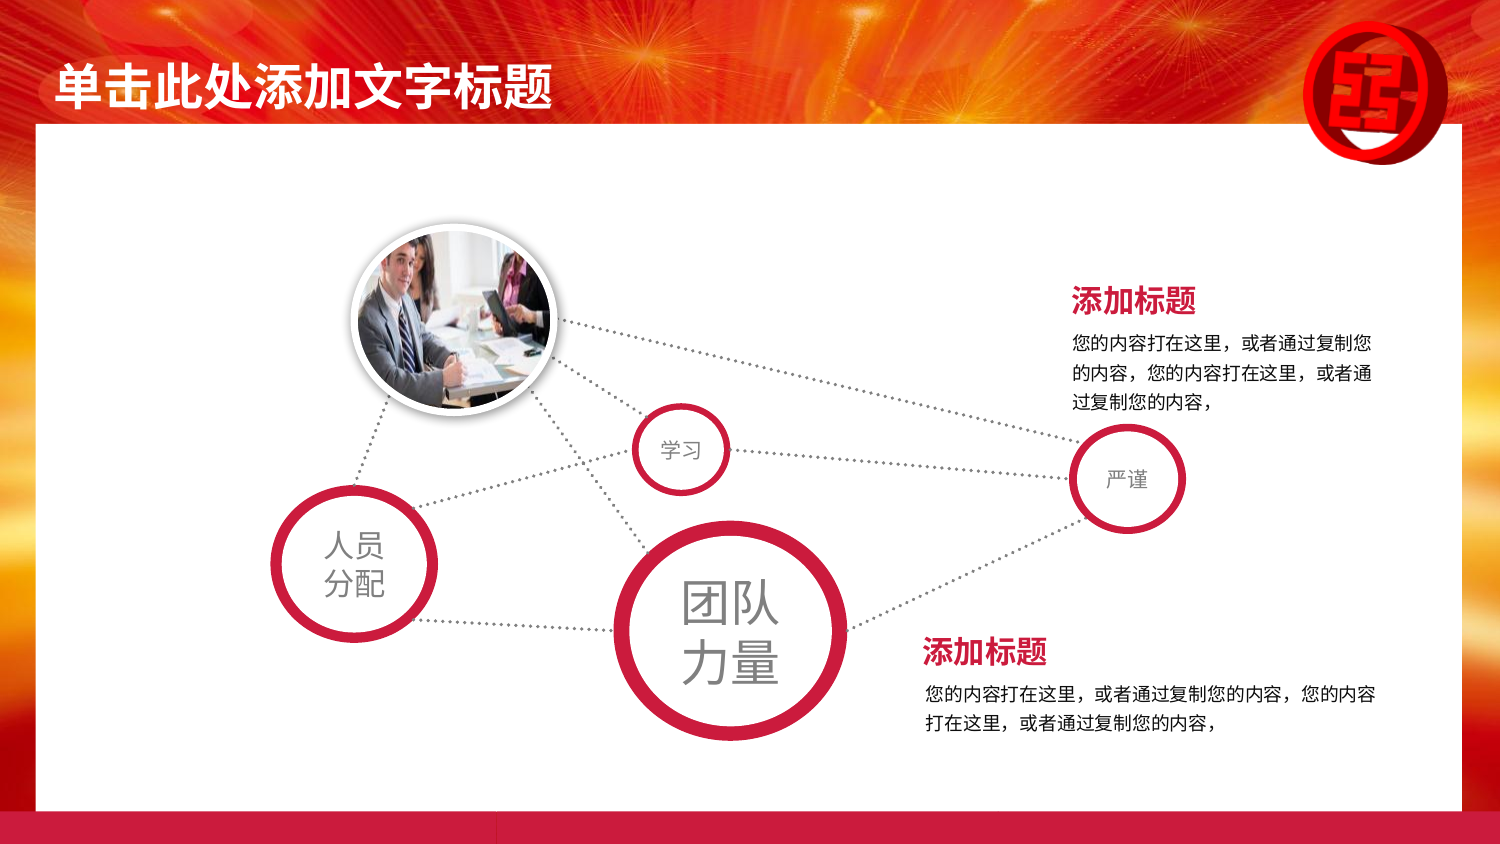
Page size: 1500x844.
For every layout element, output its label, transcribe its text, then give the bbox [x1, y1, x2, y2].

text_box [354, 224, 1092, 631]
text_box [1068, 423, 1187, 534]
text_box [997, 810, 1500, 844]
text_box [613, 631, 848, 741]
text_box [354, 224, 557, 413]
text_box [270, 485, 438, 643]
text_box [496, 810, 997, 844]
text_box 您的内容打在这里，或者通过复制您的内容，您的内容打在这里，或者通过复制您的内容， [1092, 319, 1391, 419]
text_box 添加标题 [876, 613, 1095, 671]
text_box 添加标题 [1092, 262, 1244, 319]
picture [0, 0, 1500, 810]
text_box [0, 810, 496, 844]
text_box 您的内容打在这里，或者通过复制您的内容，您的内容打在这里，或者通过复制您的内容， [914, 670, 1404, 770]
